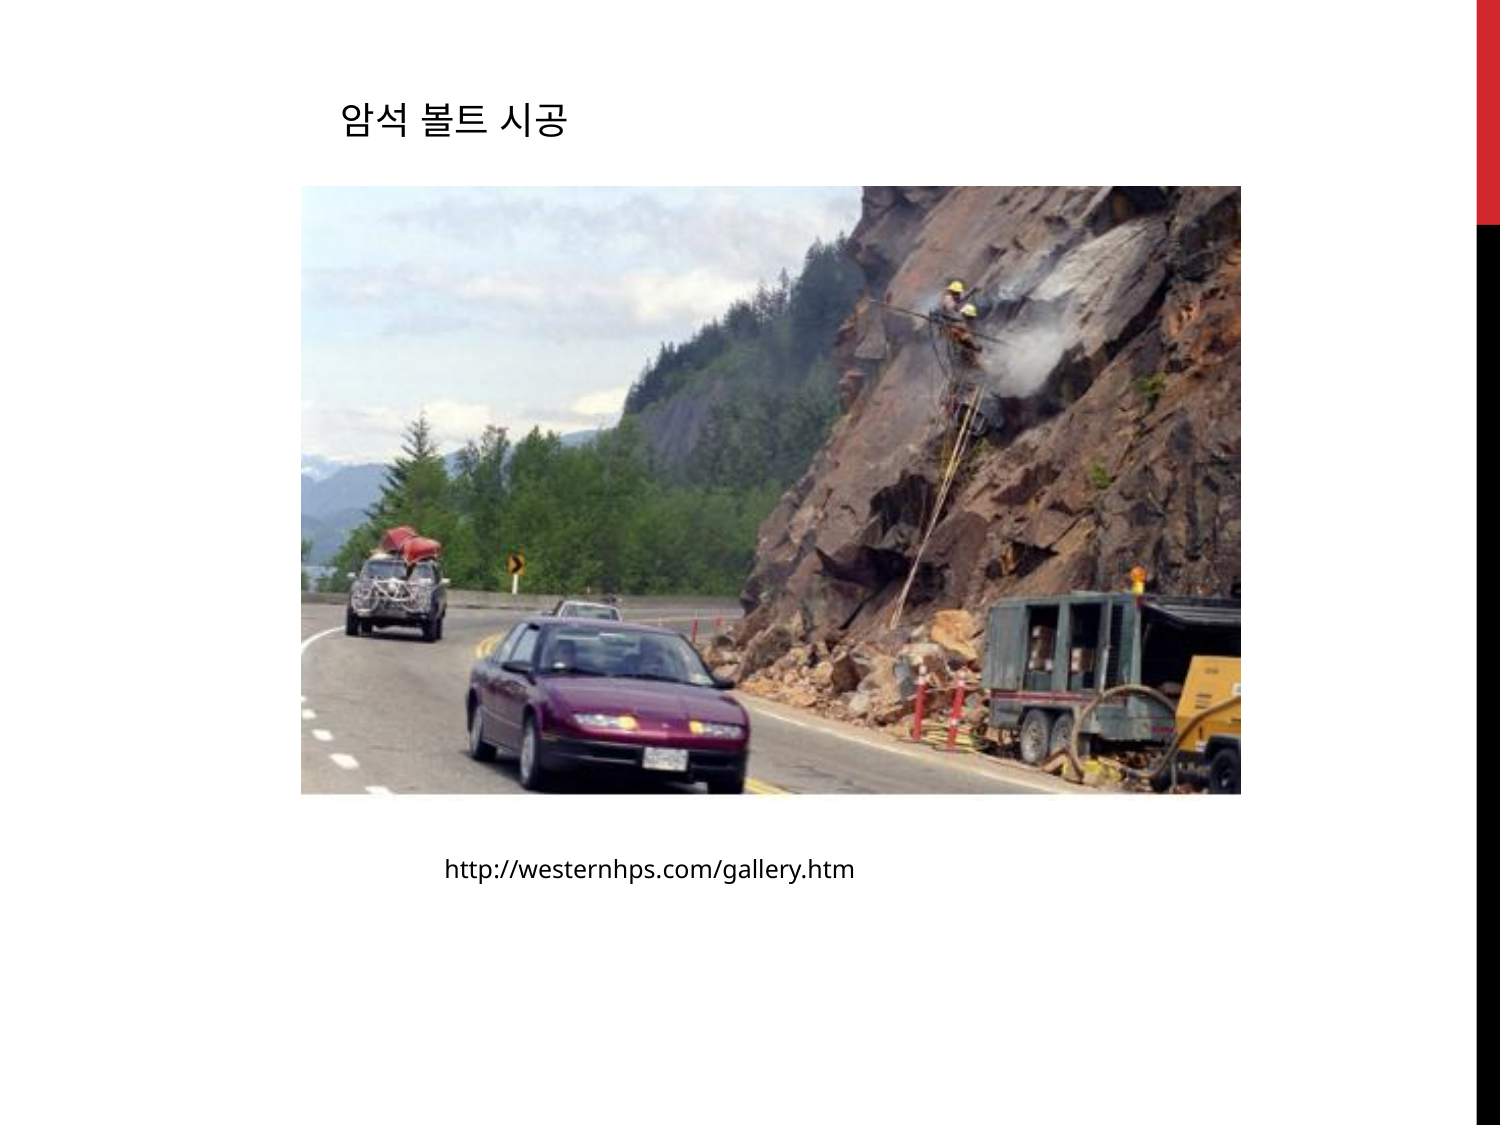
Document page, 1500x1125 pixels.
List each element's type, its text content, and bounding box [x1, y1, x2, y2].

picture [300, 185, 1241, 801]
text_box http://westernhps.com/gallery.htm [429, 846, 871, 891]
text_box 암석 볼트 시공 [326, 89, 584, 150]
